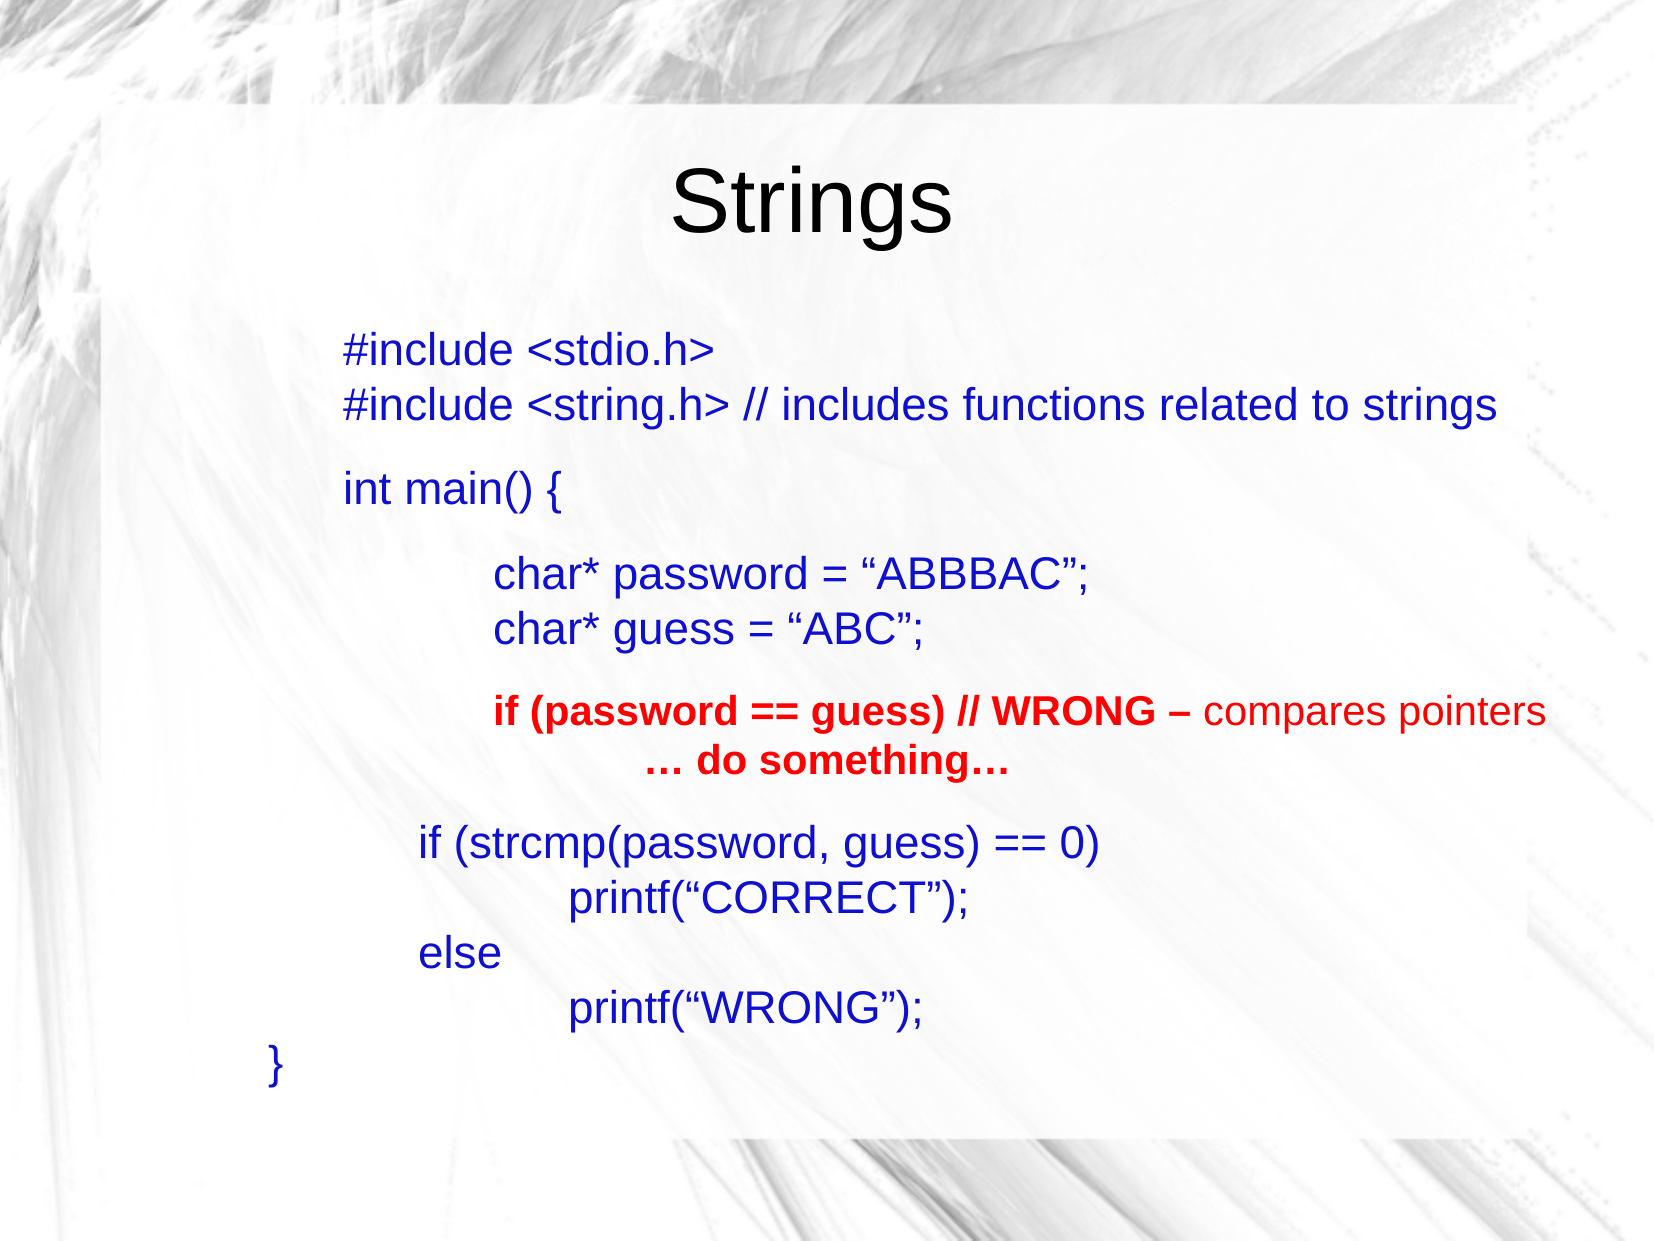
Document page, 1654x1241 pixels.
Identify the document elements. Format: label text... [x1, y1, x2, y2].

picture [0, 0, 1654, 1241]
title Strings [118, 93, 1506, 299]
list #include <stdio.h> #include <string.h> // includes functions related to strings int main() { char* password = “ABBBAC”; char* guess = “ABC”; if (password == guess) // WRONG – compares pointers … do something… if (strcmp(password, guess) == 0) printf(“CORRECT”); else printf(“WRONG”); } [118, 319, 1571, 1109]
